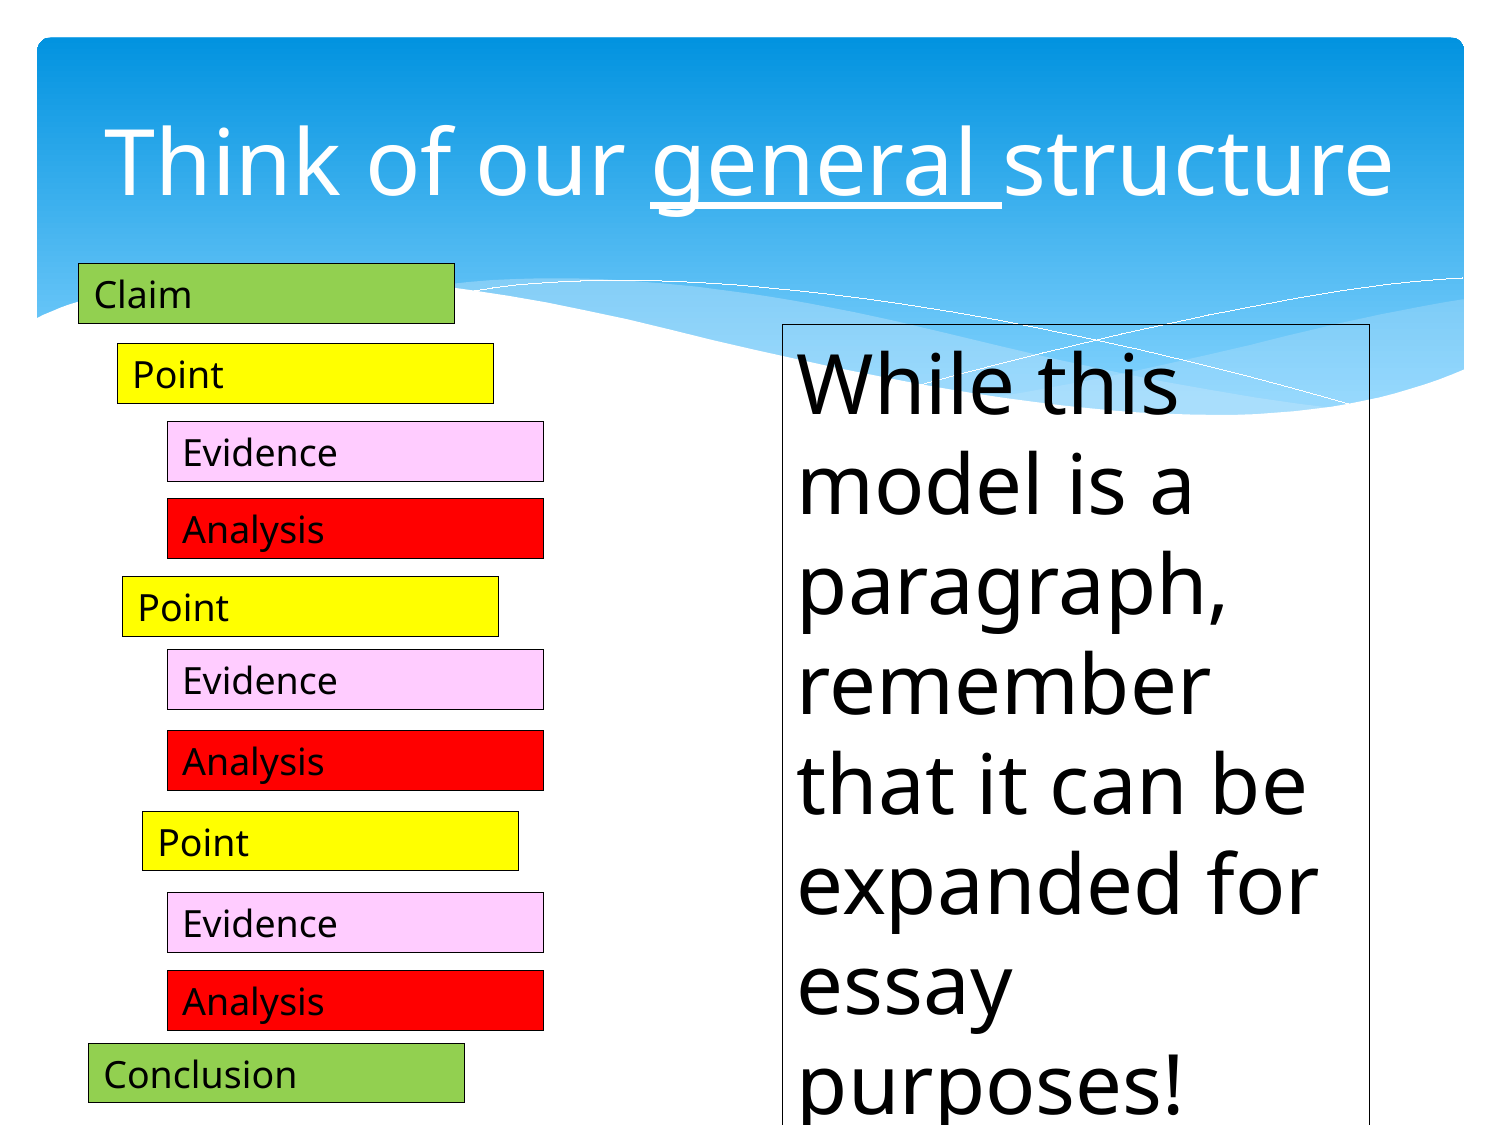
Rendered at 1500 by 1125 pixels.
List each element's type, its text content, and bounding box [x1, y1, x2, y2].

text_box Evidence [167, 892, 544, 953]
text_box Evidence [167, 649, 544, 710]
text_box Evidence [167, 421, 544, 482]
text_box Claim [78, 263, 455, 324]
text_box Analysis [167, 498, 544, 559]
title Think of our general structure [75, 55, 1425, 261]
text_box Point [142, 811, 519, 871]
text_box Analysis [167, 970, 544, 1031]
text_box Analysis [167, 730, 544, 791]
text_box Point [122, 576, 499, 637]
text_box Point [117, 343, 494, 404]
text_box Conclusion [88, 1043, 465, 1103]
text_box While this model is a paragraph, remember that it can be expanded for essay purposes! [782, 324, 1370, 1125]
